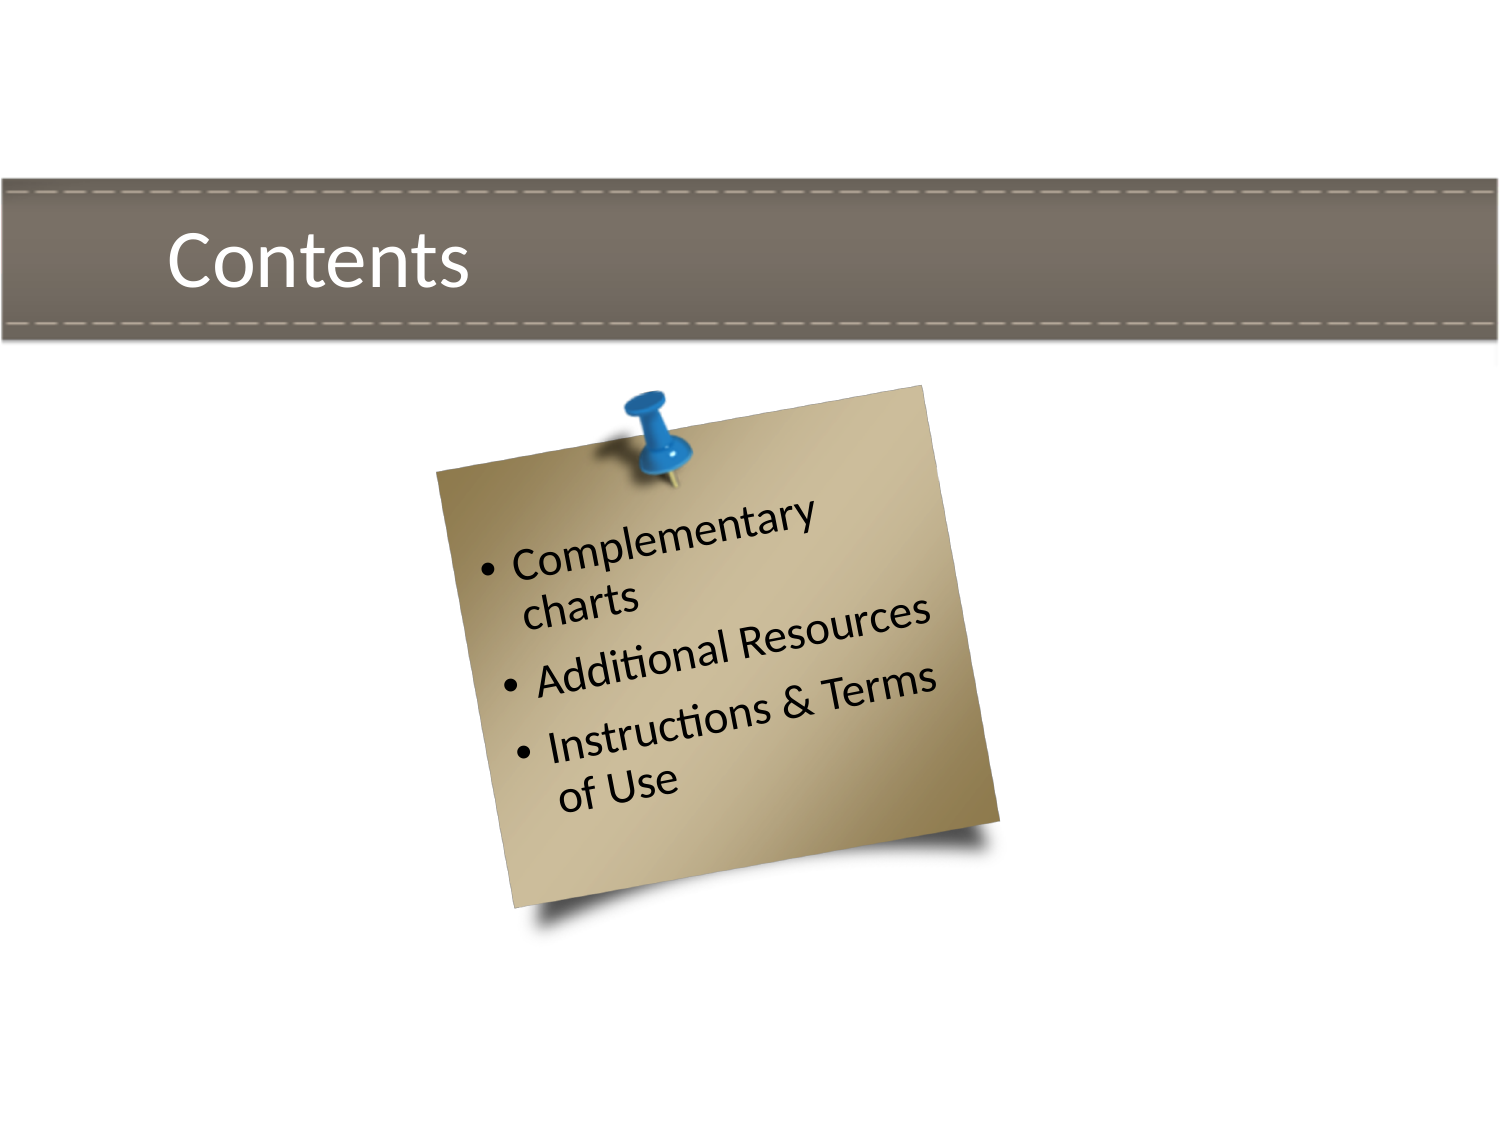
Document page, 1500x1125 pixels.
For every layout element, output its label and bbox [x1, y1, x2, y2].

picture [0, 174, 1500, 965]
list [980, 737, 989, 783]
